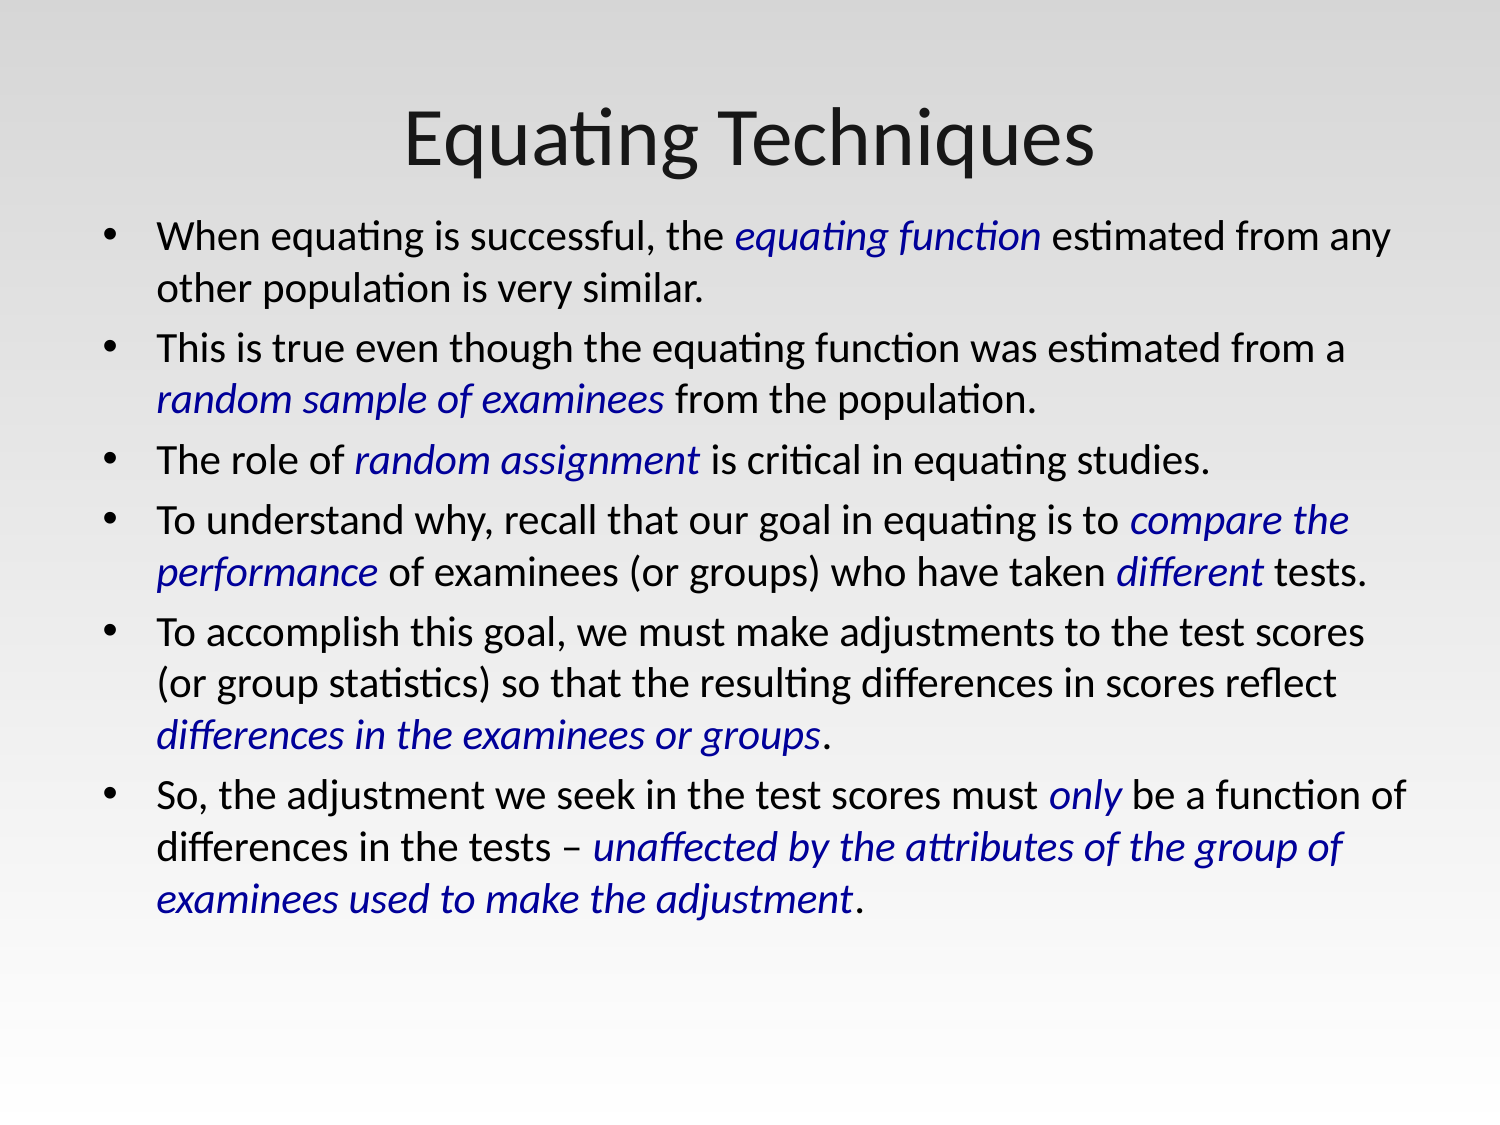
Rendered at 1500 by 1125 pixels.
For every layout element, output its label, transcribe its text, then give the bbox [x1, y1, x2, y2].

text_box [937, 248, 1500, 256]
title Equating Techniques [37, 38, 1463, 226]
list When equating is successful, the equating function estimated from any other population is very similar. This is true even though the equating function was estimated from a random sample of examinees from the population. The role of random assignment is critical in equating studies. To understand why, recall that our goal in equating is to compare the performance of examinees (or groups) who have taken different tests. To accomplish this goal, we must make adjustments to the test scores (or group statistics) so that the resulting differences in scores reflect differences in the examinees or groups. So, the adjustment we seek in the test scores must only be a function of differences in the tests – unaffected by the attributes of the group of examinees used to make the adjustment. [87, 200, 1438, 943]
text_box [174, 787, 1500, 863]
text_box [137, 629, 1500, 771]
